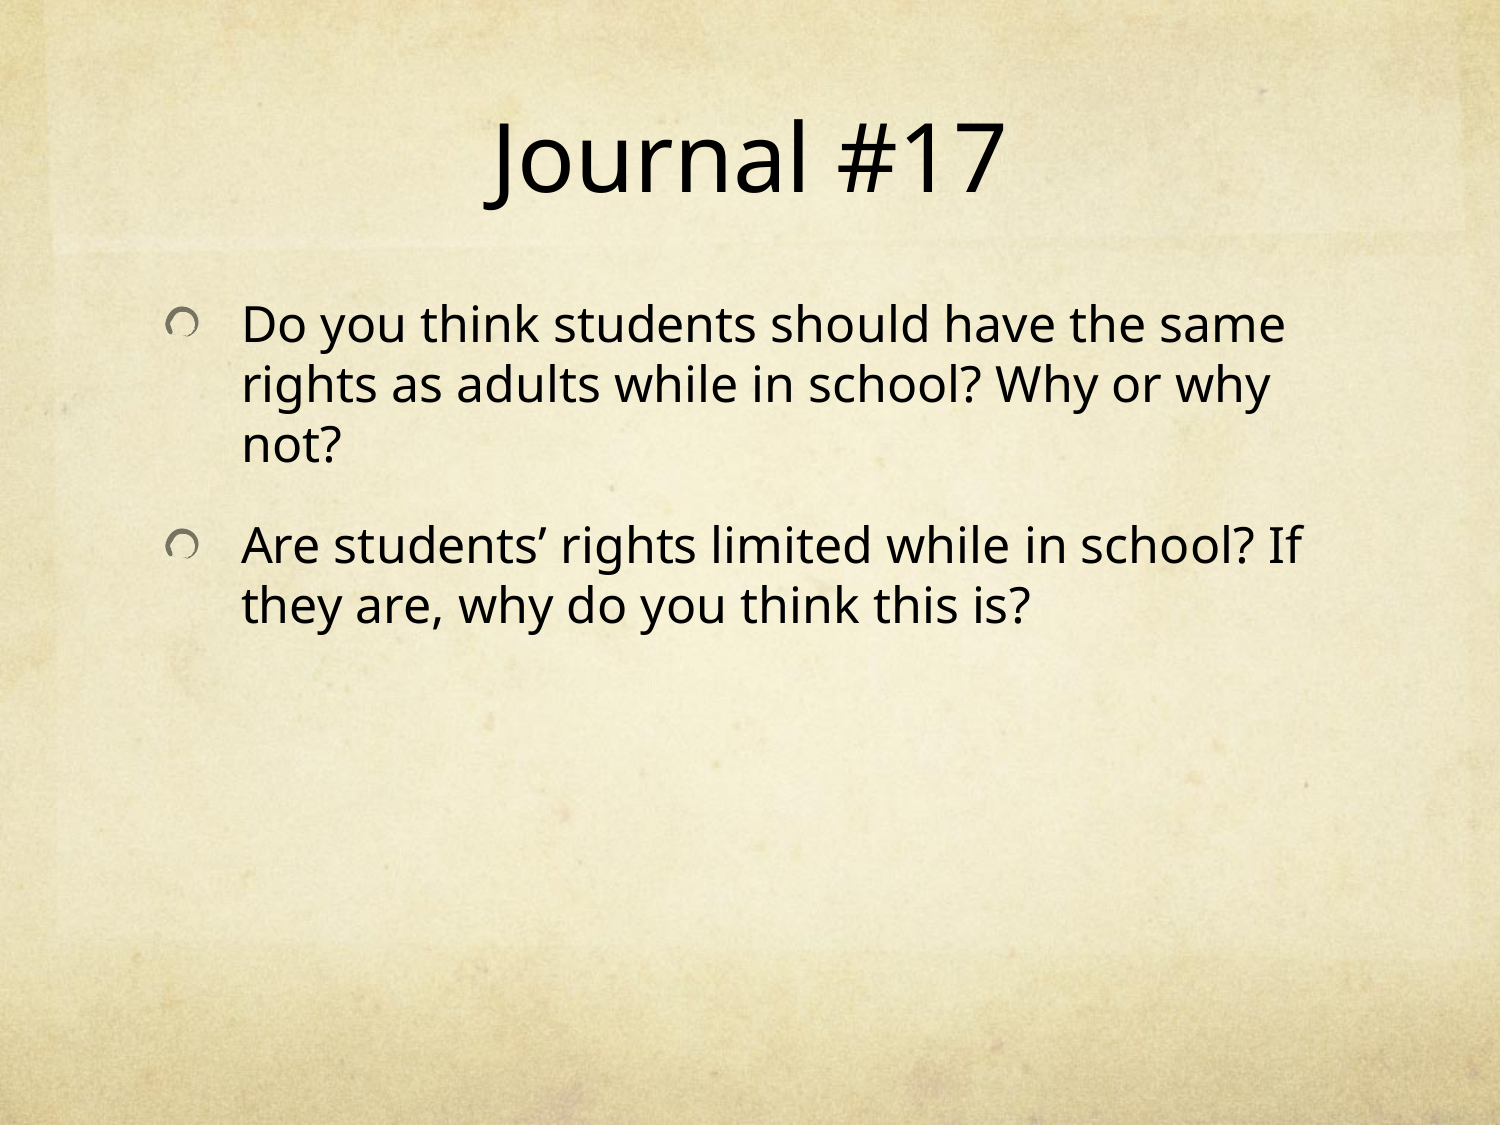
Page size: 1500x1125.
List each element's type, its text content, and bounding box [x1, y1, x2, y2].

list Do you think students should have the same rights as adults while in school? Why or why not? Are students’ rights limited while in school? If they are, why do you think this is? [150, 284, 1350, 950]
picture [0, 0, 1500, 1125]
title Journal #17 [150, 82, 1350, 225]
